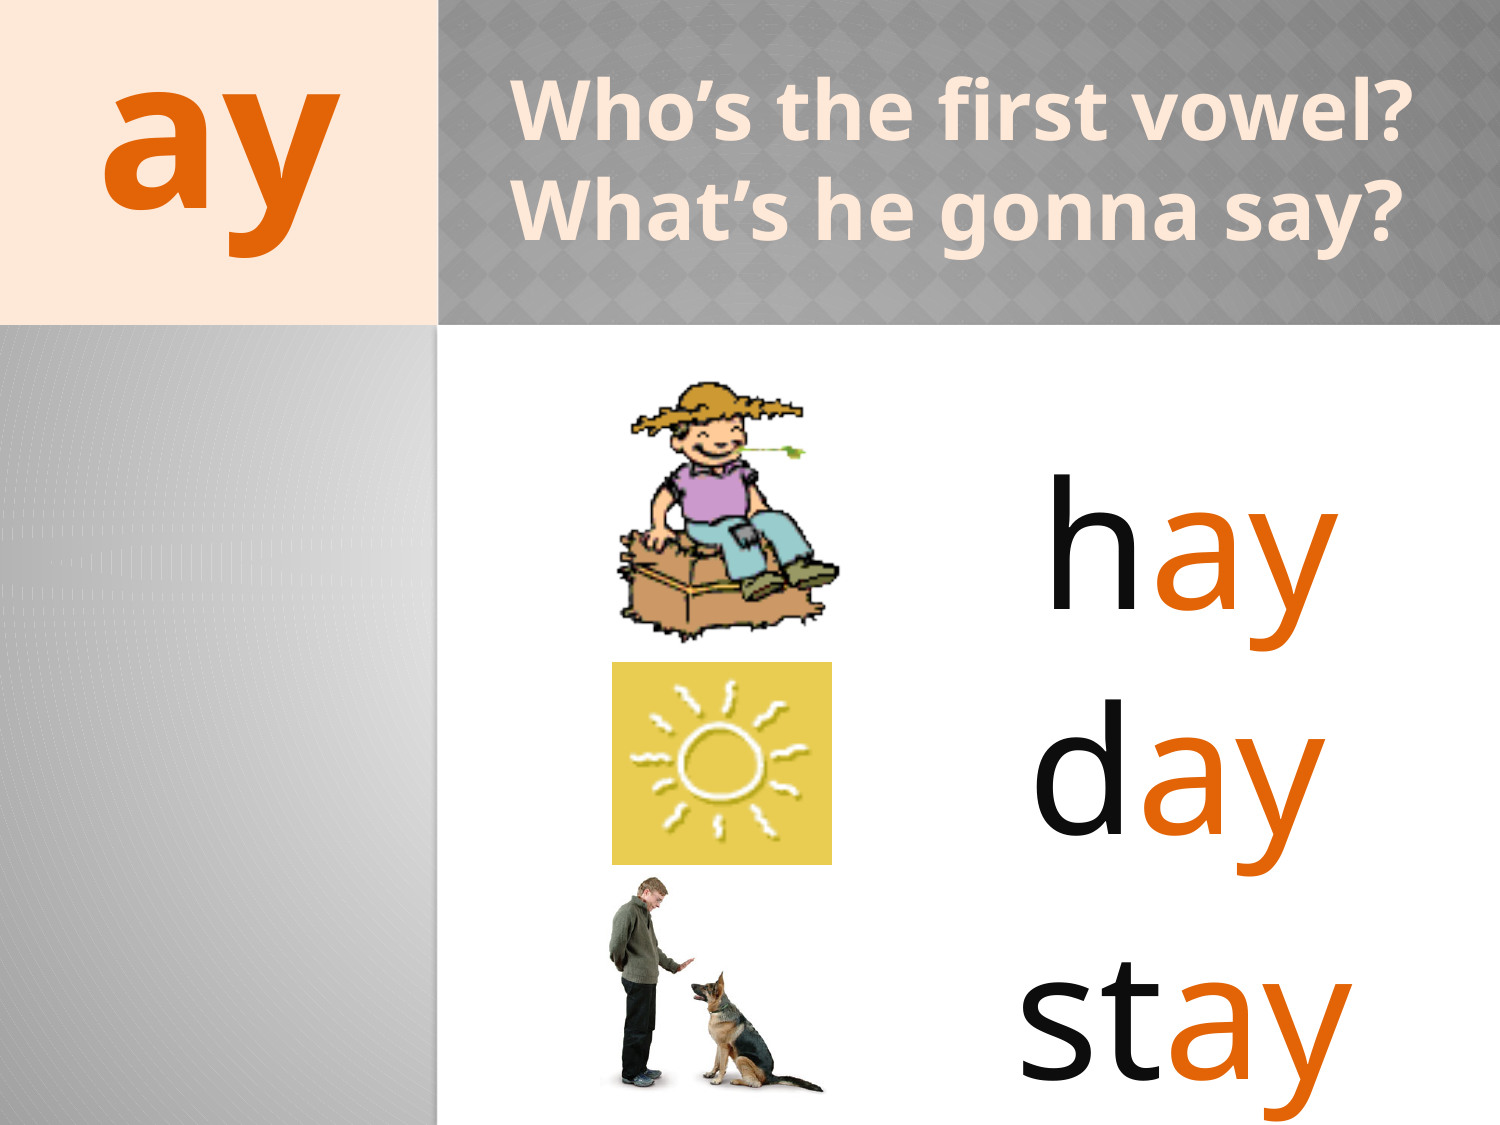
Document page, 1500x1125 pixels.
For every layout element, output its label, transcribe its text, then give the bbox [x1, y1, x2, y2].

text_box hay [1025, 424, 1450, 653]
picture [612, 661, 833, 865]
picture [599, 874, 827, 1101]
text_box day [1012, 649, 1438, 878]
text_box stay [999, 895, 1375, 1123]
text_box [434, 322, 1500, 1125]
subtitle ay [0, 0, 438, 325]
text_box Who’s the first vowel? What’s he gonna say? [495, 49, 1430, 265]
picture [612, 374, 849, 651]
